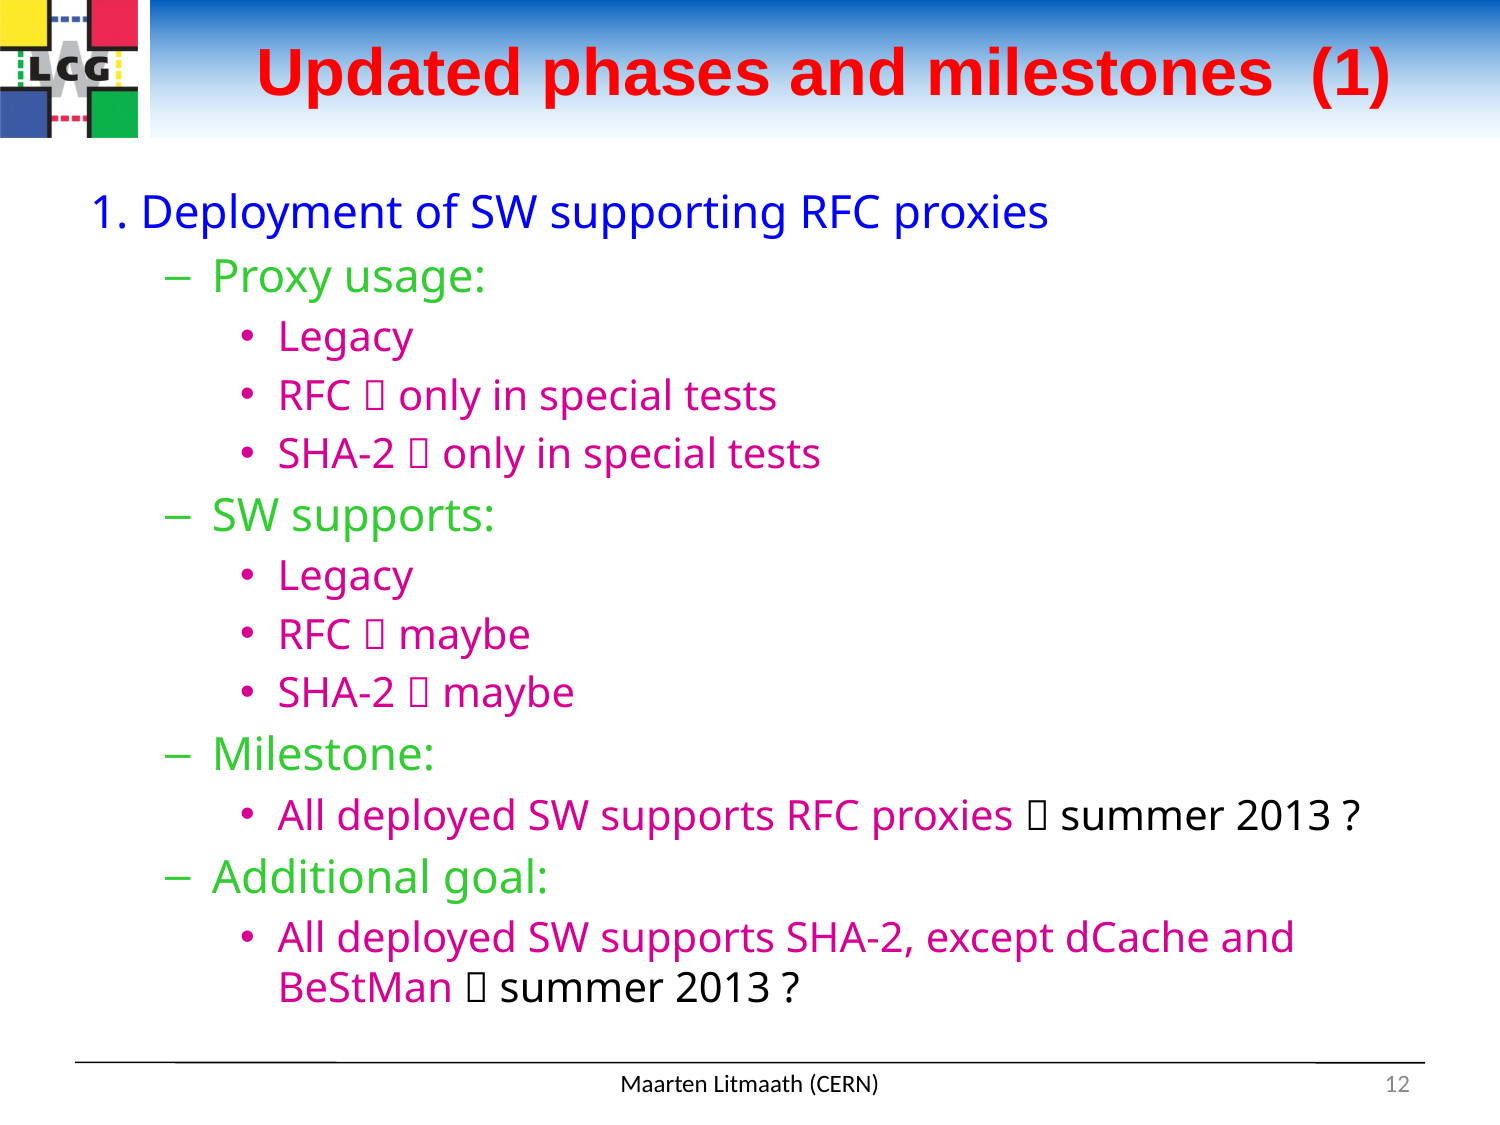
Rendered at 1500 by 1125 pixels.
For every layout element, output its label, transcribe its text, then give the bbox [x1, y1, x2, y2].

footer Maarten Litmaath (CERN) [225, 1062, 1275, 1103]
title Updated phases and milestones (1) [149, 0, 1500, 138]
list 1. Deployment of SW supporting RFC proxies Proxy usage: Legacy RFC  only in special tests SHA-2  only in special tests SW supports: Legacy RFC  maybe SHA-2  maybe Milestone: All deployed SW supports RFC proxies  summer 2013 ? Additional goal: All deployed SW supports SHA-2, except dCache and BeStMan  summer 2013 ? [74, 174, 1438, 1051]
picture [0, 0, 138, 138]
slide_number 12 [1312, 1062, 1425, 1103]
